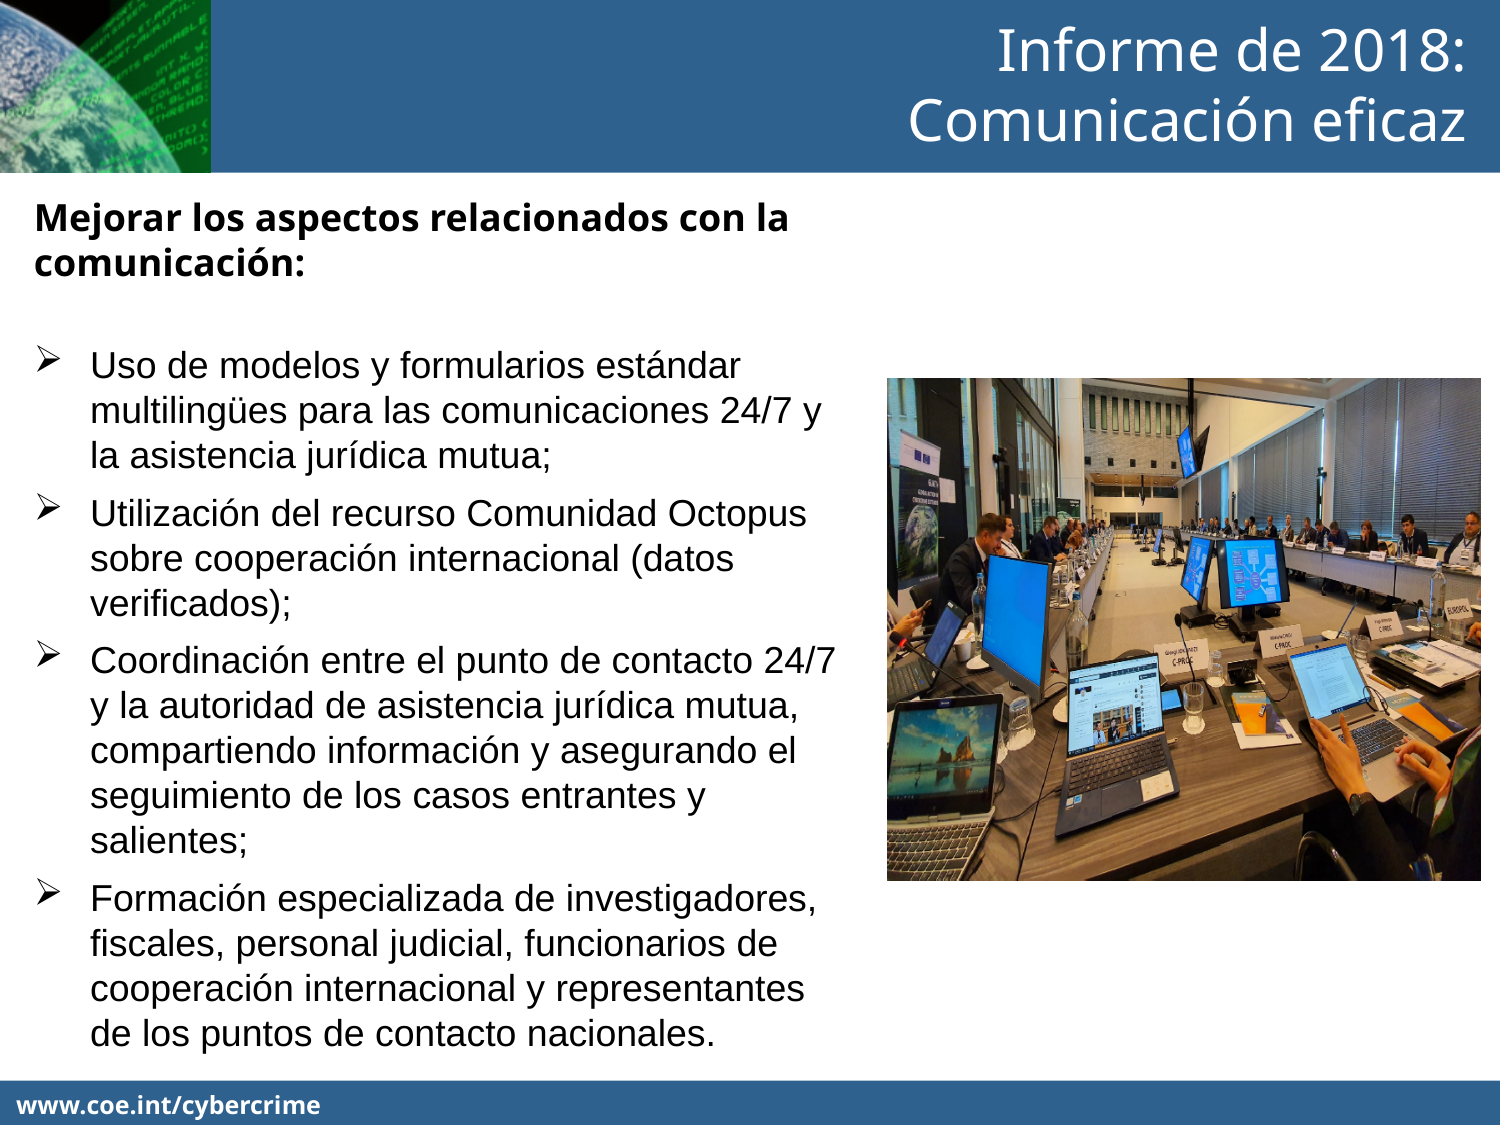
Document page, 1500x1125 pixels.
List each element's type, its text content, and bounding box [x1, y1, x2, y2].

text_box Mejorar los aspectos relacionados con la comunicación: Uso de modelos y formularios estándar multilingües para las comunicaciones 24/7 y la asistencia jurídica mutua; Utilización del recurso Comunidad Octopus sobre cooperación internacional (datos verificados); Coordinación entre el punto de contacto 24/7 y la autoridad de asistencia jurídica mutua, compartiendo información y asegurando el seguimiento de los casos entrantes y salientes; Formación especializada de investigadores, fiscales, personal judicial, funcionarios de cooperación internacional y representantes de los puntos de contacto nacionales. [19, 186, 858, 1062]
text_box [214, 0, 1500, 175]
text_box Informe de 2018: Comunicación eficaz [230, 5, 1483, 161]
text_box [0, 1079, 1500, 1125]
text_box www.coe.int/cybercrime [1, 1082, 1500, 1125]
picture [0, 0, 212, 173]
picture [887, 378, 1481, 882]
